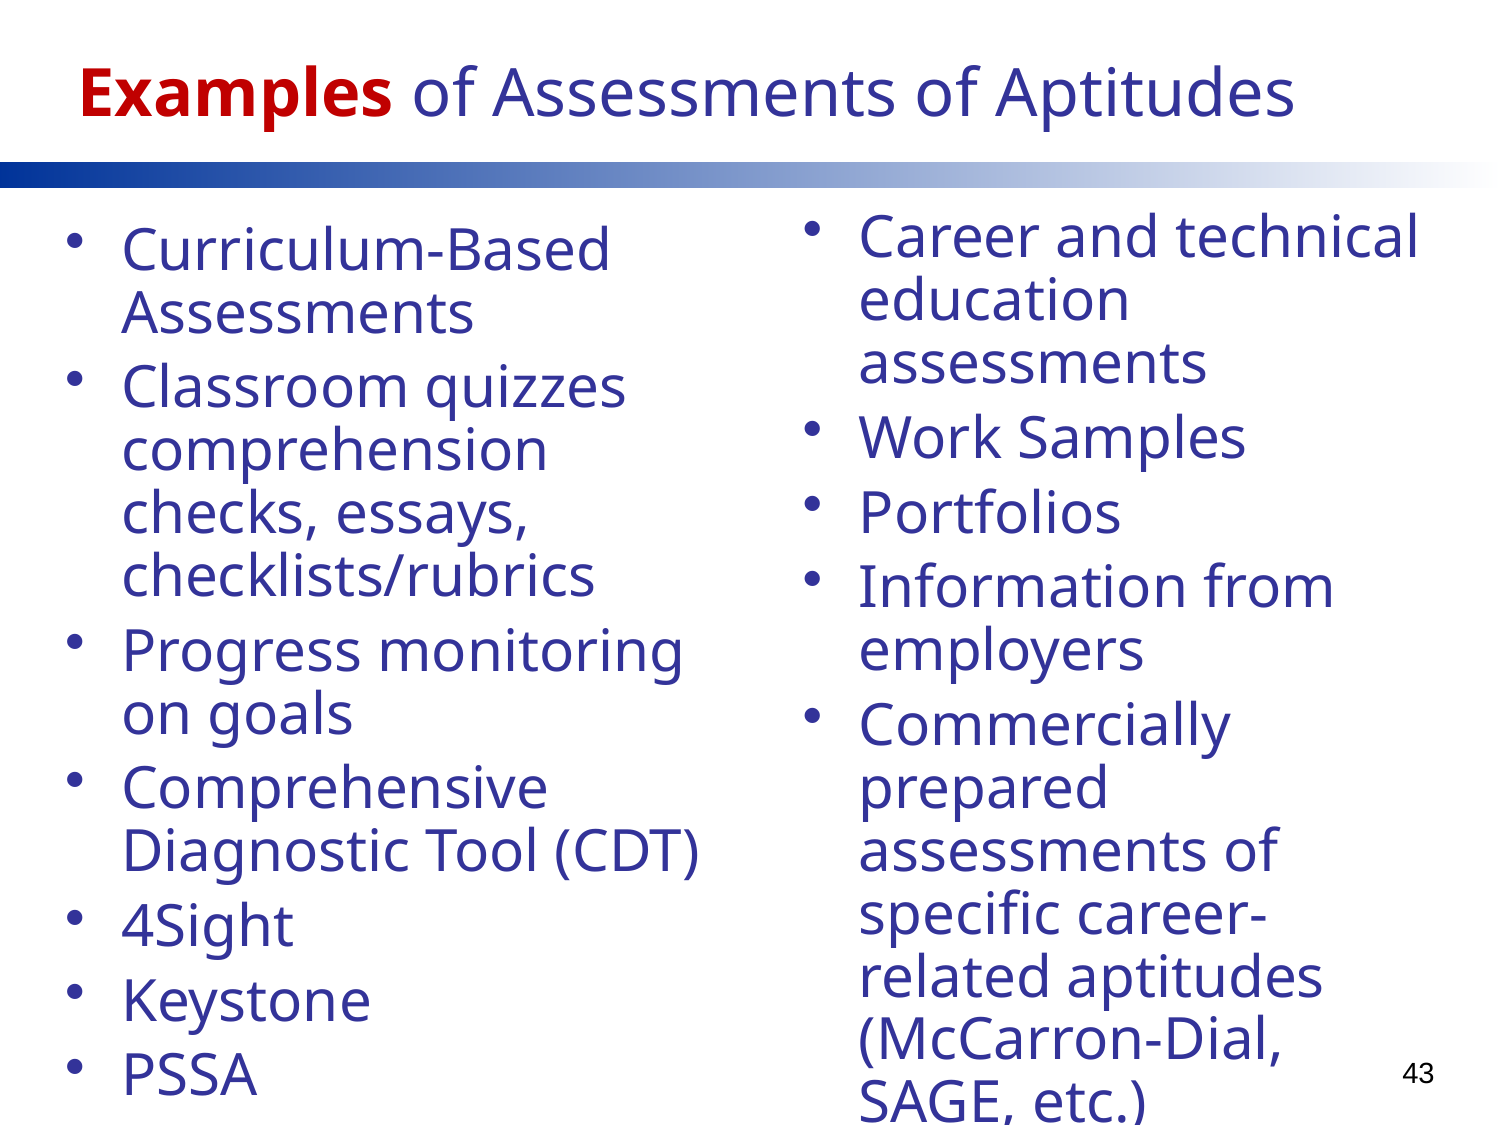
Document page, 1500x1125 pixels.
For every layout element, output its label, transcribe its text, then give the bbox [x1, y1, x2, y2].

list Career and technical education assessments Work Samples Portfolios Information from employers Commercially prepared assessments of specific career-related aptitudes (McCarron-Dial, SAGE, etc.) Observations (Home/School/Community) [787, 200, 1450, 1050]
text_box 43 [1387, 1046, 1500, 1125]
list Curriculum-Based Assessments Classroom quizzes comprehension checks, essays, checklists/rubrics Progress monitoring on goals Comprehensive Diagnostic Tool (CDT) 4Sight Keystone PSSA [50, 212, 750, 1086]
title Examples of Assessments of Aptitudes [62, 45, 1425, 138]
